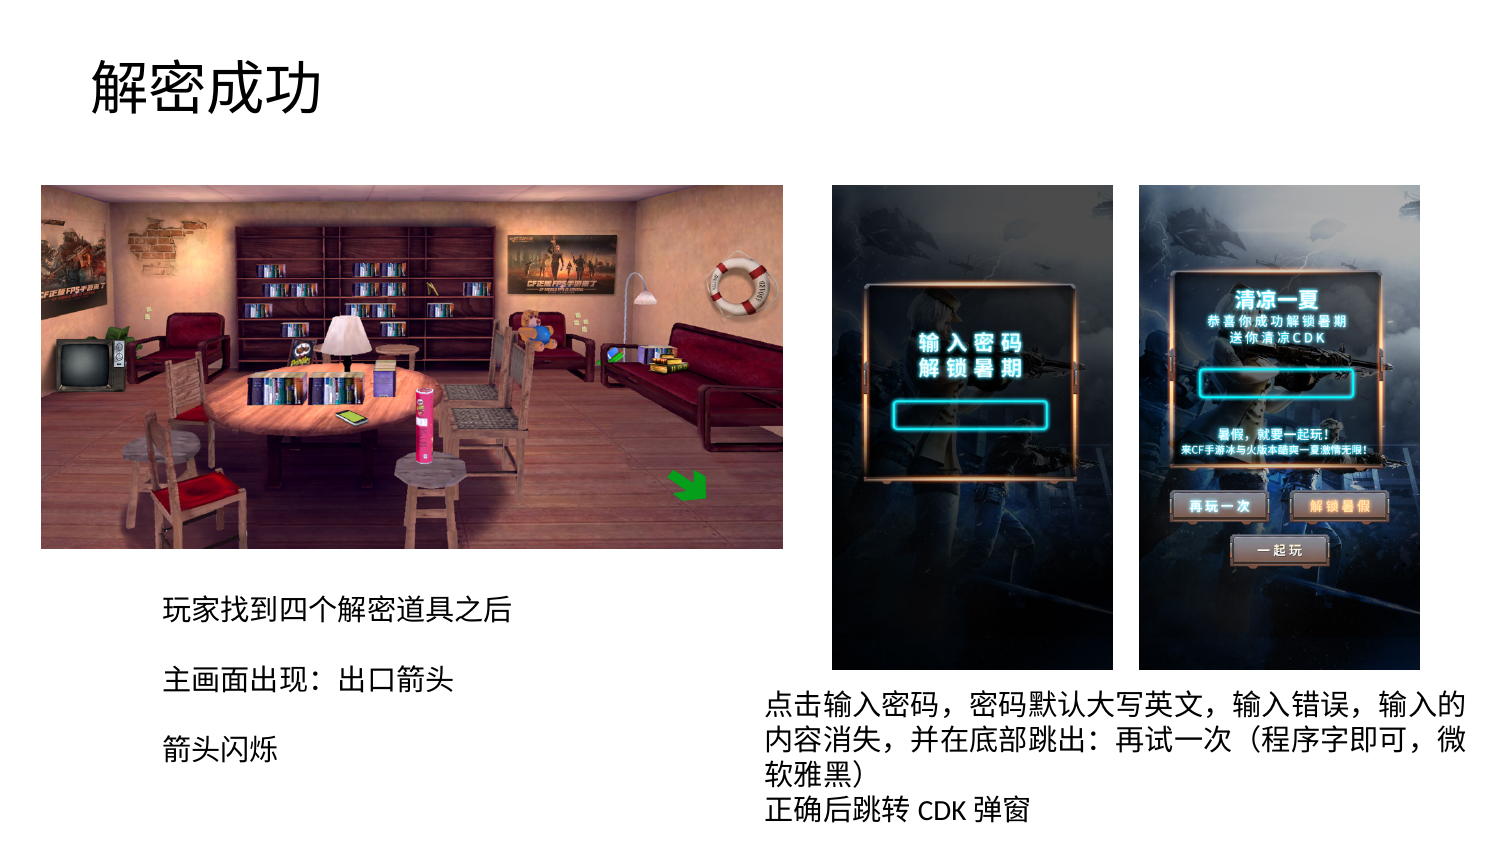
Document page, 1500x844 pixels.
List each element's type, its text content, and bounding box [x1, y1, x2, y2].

text_box 玩家找到四个解密道具之后 主画面出现：出口箭头 箭头闪烁 [147, 584, 715, 774]
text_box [41, 185, 784, 549]
text_box 点击输入密码，密码默认大写英文，输入错误，输入的内容消失，并在底部跳出：再试一次（程序字即可，微软雅黑） 正确后跳转CDK弹窗 [749, 678, 1500, 834]
picture [832, 185, 1113, 671]
title 解密成功 [75, 33, 443, 139]
picture [1139, 185, 1420, 671]
